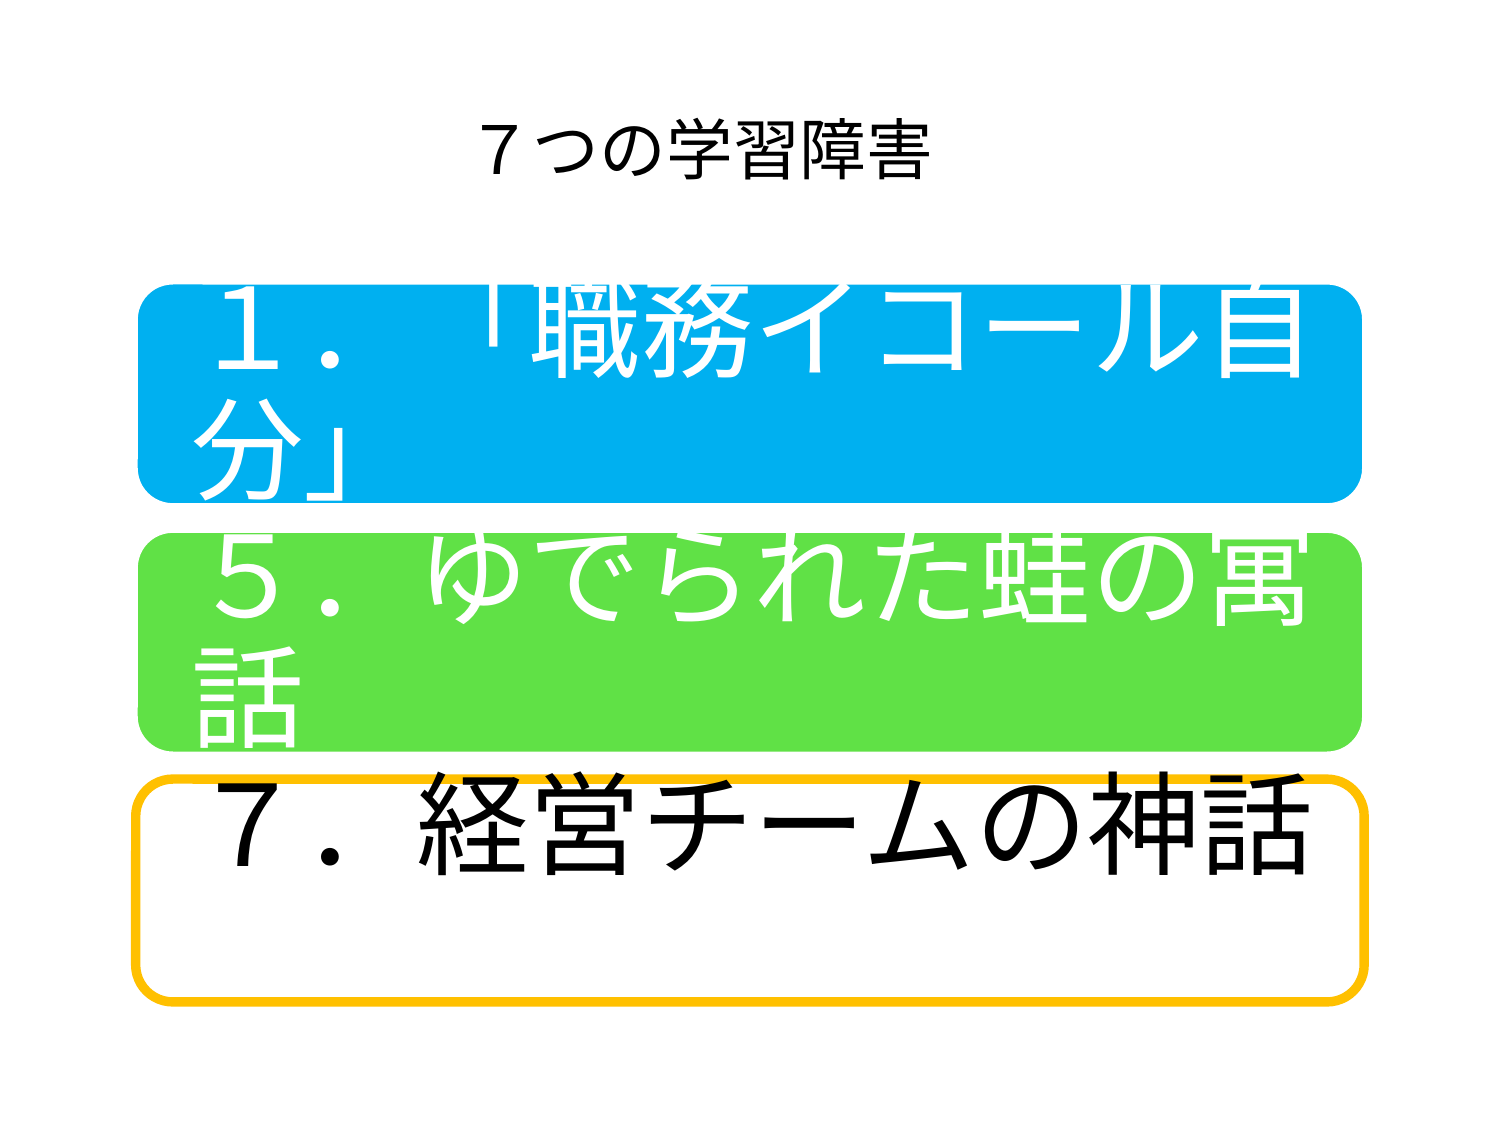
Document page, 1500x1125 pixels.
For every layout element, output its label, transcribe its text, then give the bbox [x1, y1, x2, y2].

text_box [135, 249, 1365, 1036]
text_box ７つの学習障害 [451, 100, 949, 196]
